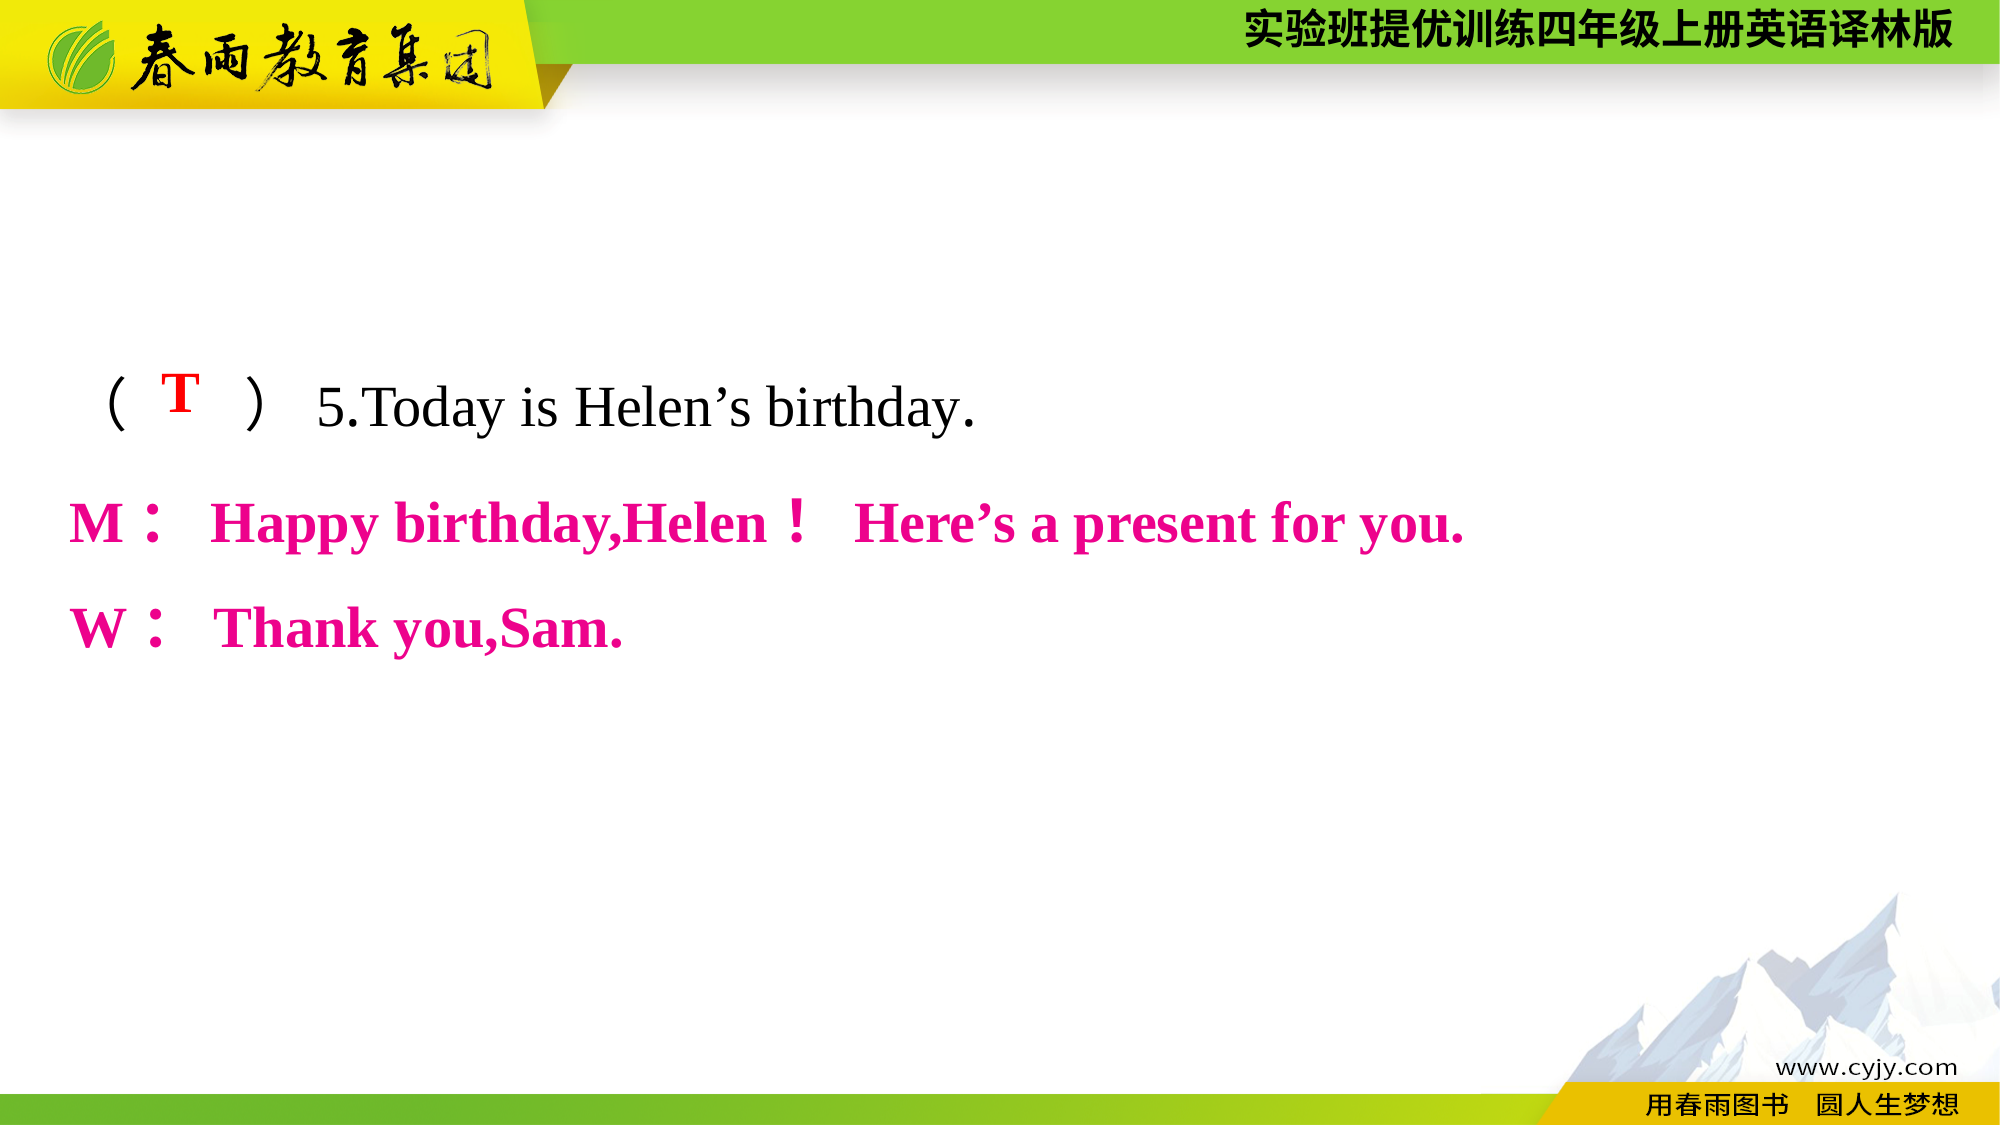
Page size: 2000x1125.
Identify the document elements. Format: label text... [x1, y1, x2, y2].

text_box T [146, 346, 216, 432]
text_box （ ）5.Today is Helen’s birthday. [54, 326, 1945, 441]
picture [0, 0, 2000, 1125]
text_box M：Happy birthday,Helen！Here’s a present for you. W：Thank you,Sam. [54, 441, 1945, 666]
